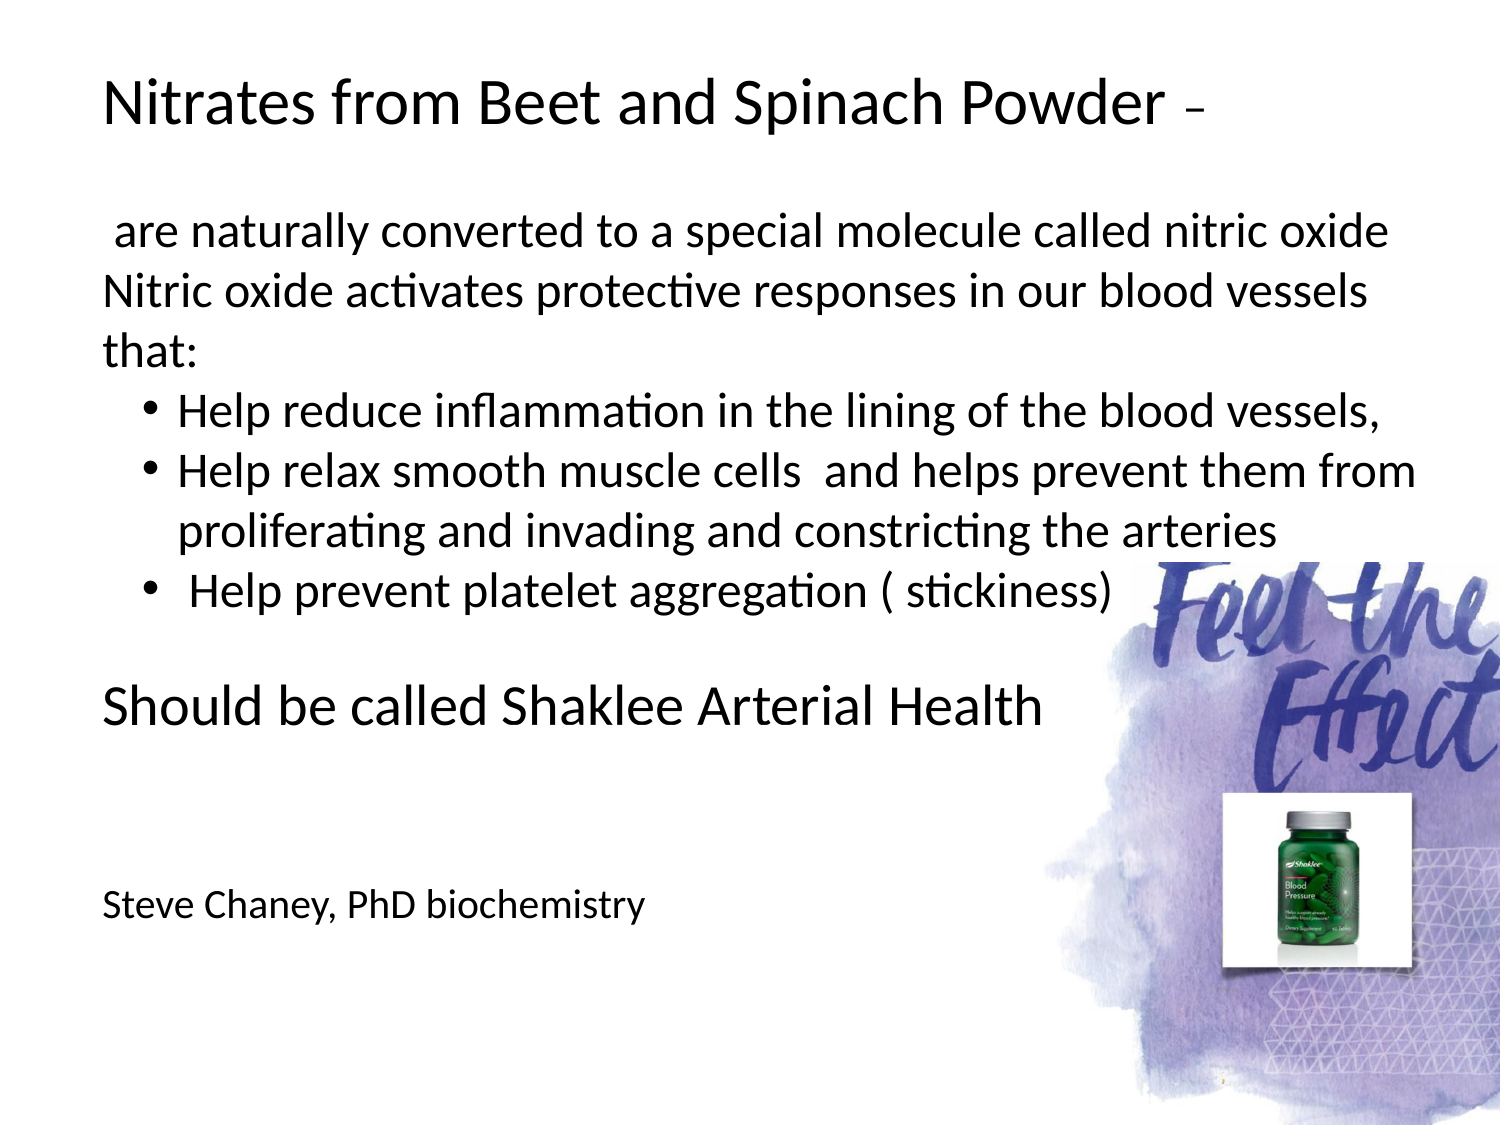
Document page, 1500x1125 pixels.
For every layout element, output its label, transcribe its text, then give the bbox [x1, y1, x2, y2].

picture [412, 562, 1500, 1125]
text_box Nitrates from Beet and Spinach Powder – are naturally converted to a special molecule called nitric oxide Nitric oxide activates protective responses in our blood vessels that: Help reduce inflammation in the lining of the blood vessels, Help relax smooth muscle cells and helps prevent them from proliferating and invading and constricting the arteries Help prevent platelet aggregation ( stickiness) Should be called Shaklee Arterial Health Steve Chaney, PhD biochemistry [87, 50, 1463, 1125]
